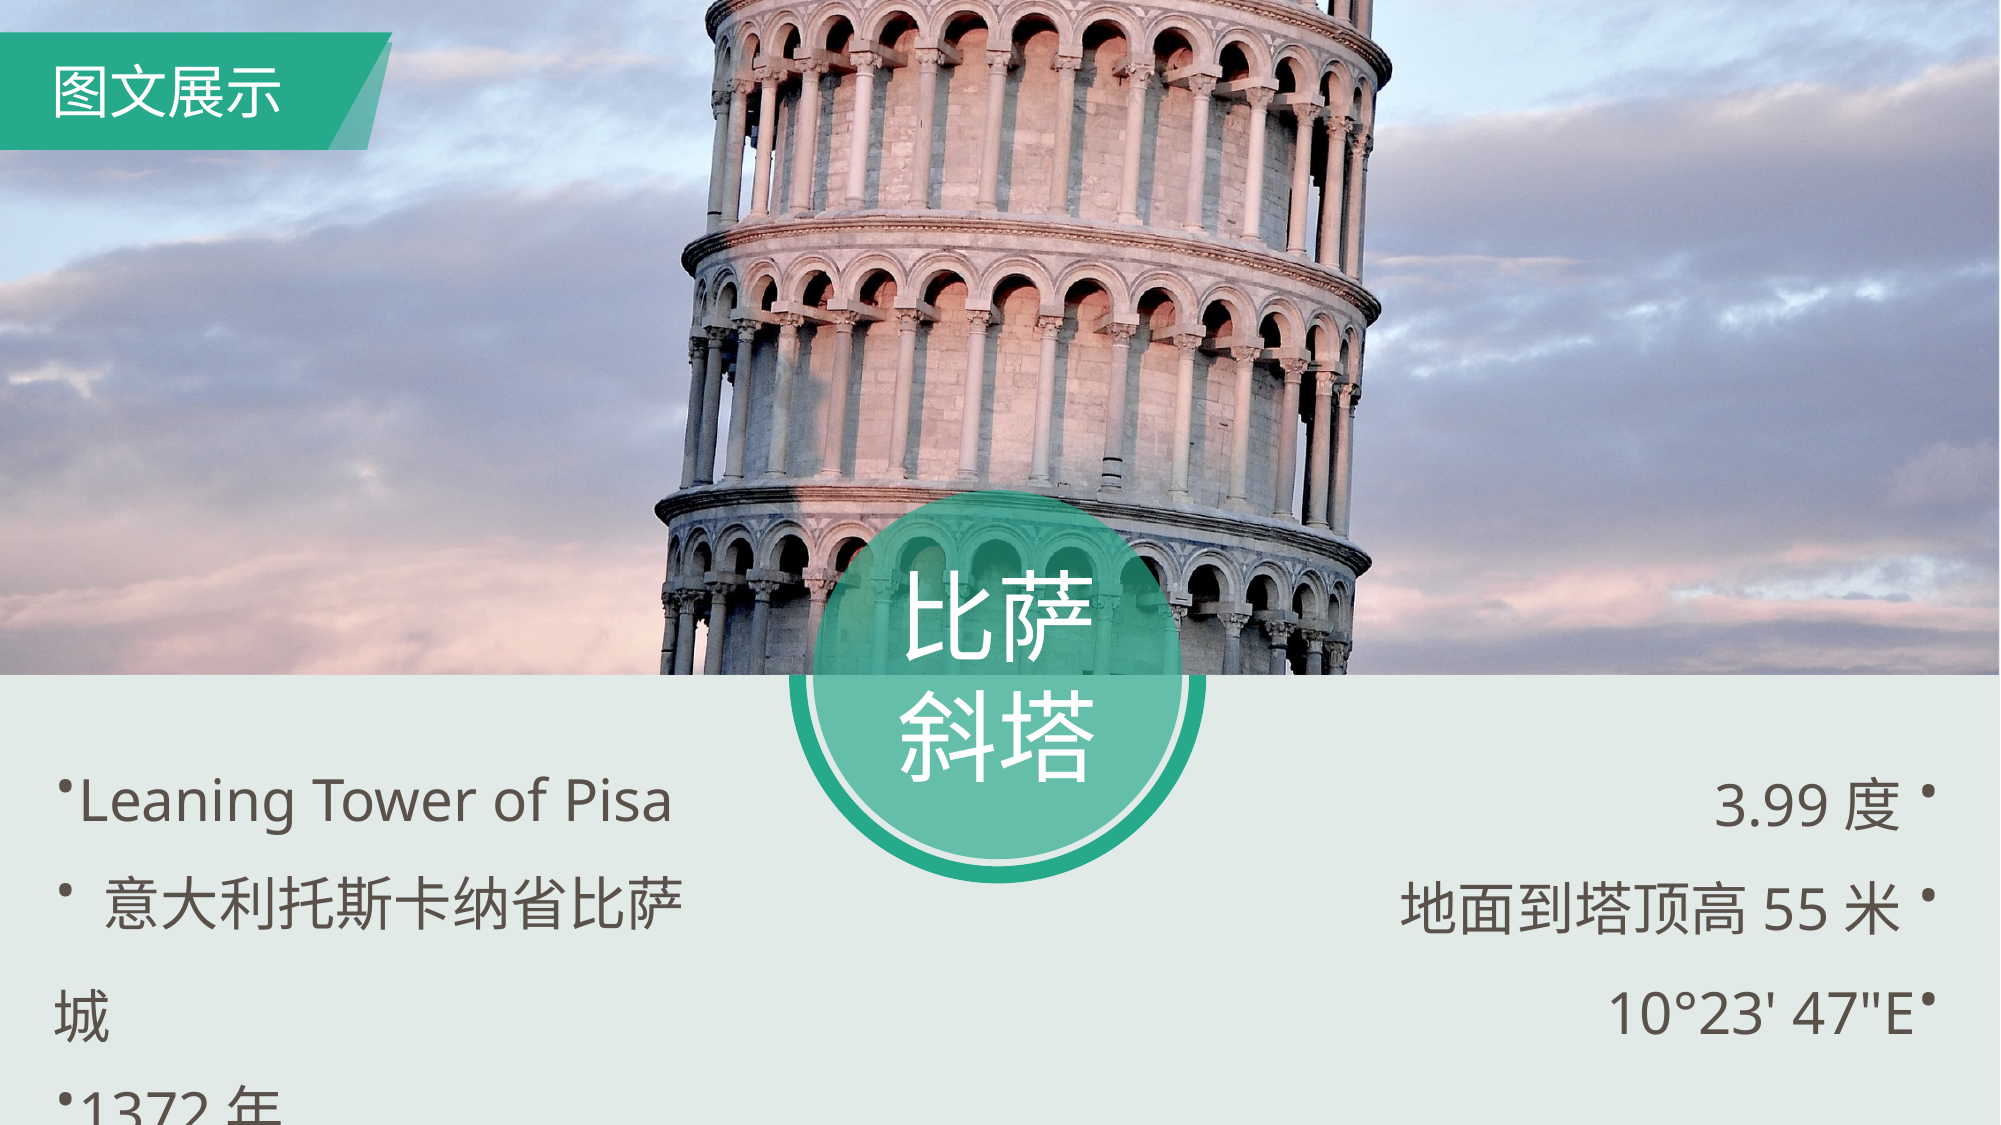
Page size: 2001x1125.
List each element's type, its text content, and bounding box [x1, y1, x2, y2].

text_box [788, 675, 1208, 885]
text_box 3.99度· 地面到塔顶高55米· 10°23' 47"E· [1383, 734, 1958, 1062]
text_box ·Leaning Tower of Pisa ·意大利托斯卡纳省比萨城 ·1372年 [37, 730, 748, 1125]
text_box 比萨 斜塔 [812, 675, 1184, 861]
picture [0, 0, 1999, 675]
